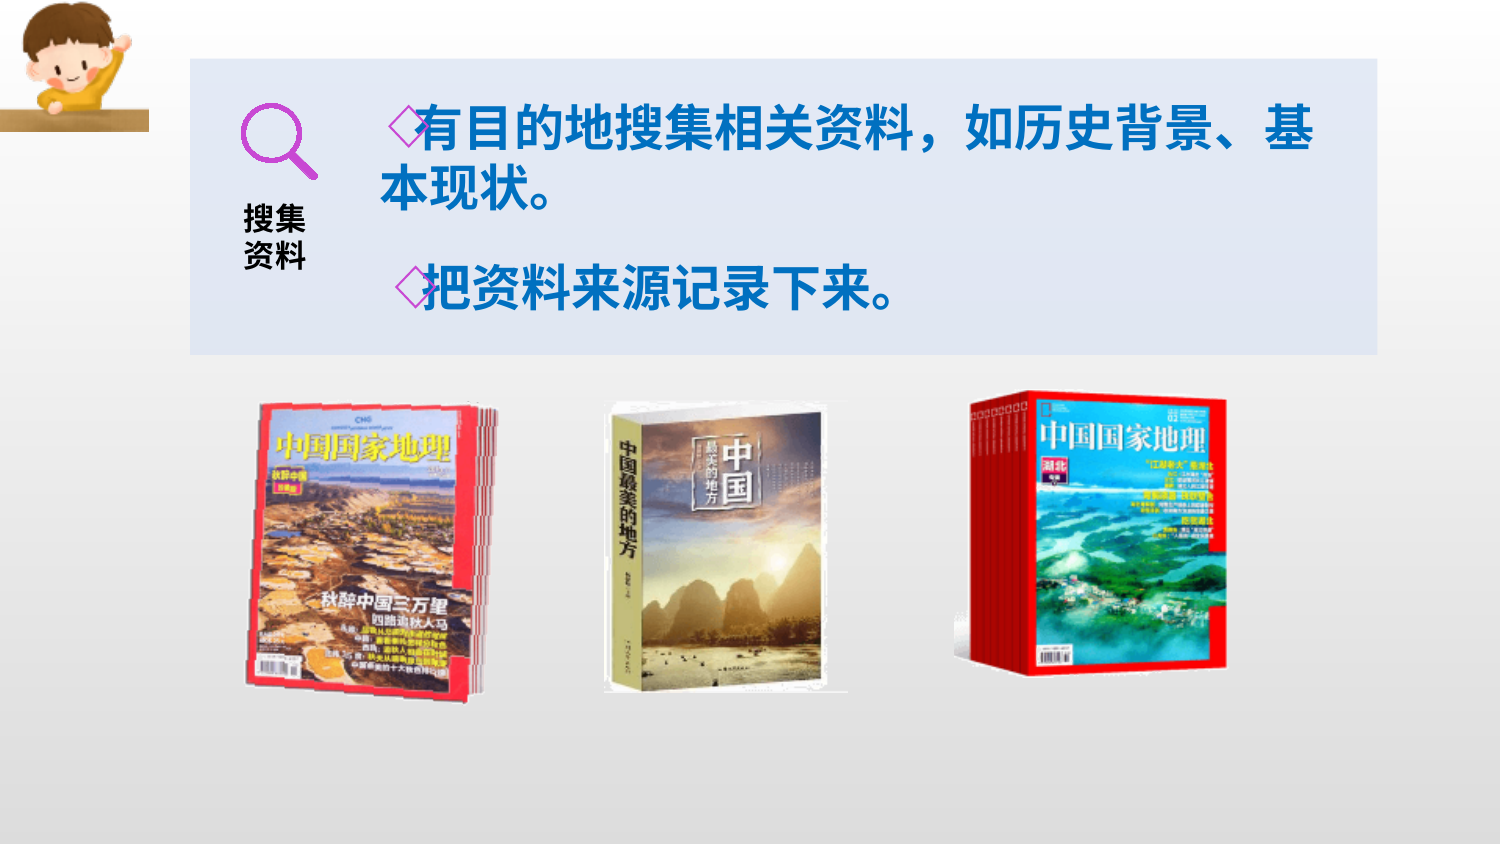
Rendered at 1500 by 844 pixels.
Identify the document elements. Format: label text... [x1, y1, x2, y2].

picture [0, 0, 149, 132]
text_box [388, 104, 430, 148]
text_box [241, 103, 318, 180]
picture [216, 391, 535, 709]
picture [954, 389, 1243, 678]
text_box [394, 265, 437, 309]
text_box 把资料来源记录下来。 [375, 251, 1345, 323]
text_box 搜集 资料 [232, 193, 318, 280]
text_box 有目的地搜集相关资料，如历史背景、基本现状。 [368, 90, 1338, 222]
picture [604, 400, 848, 693]
text_box [189, 58, 1378, 356]
